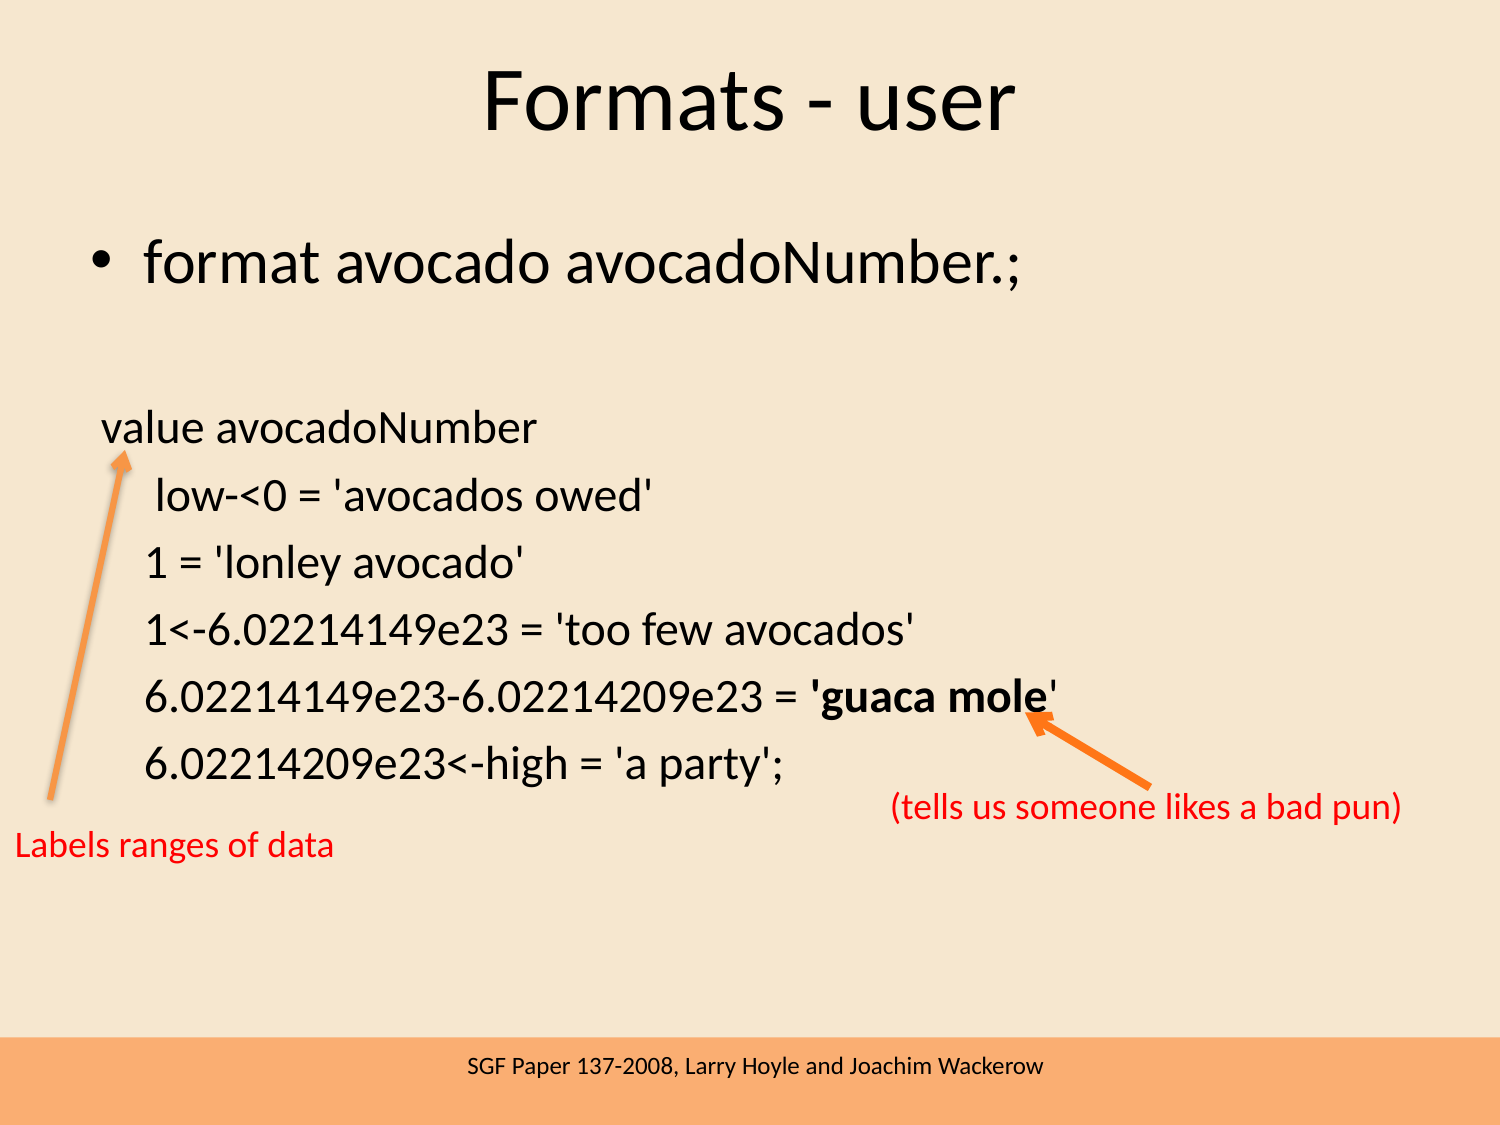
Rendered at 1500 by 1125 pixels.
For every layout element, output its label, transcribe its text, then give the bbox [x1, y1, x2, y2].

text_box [1024, 712, 1151, 788]
list format avocado avocadoNumber.; value avocadoNumber low-<0 = 'avocados owed' 1 = 'lonley avocado' 1<-6.02214149e23 = 'too few avocados' 6.02214149e23-6.02214209e23 = 'guaca mole' 6.02214209e23<-high = 'a party'; [75, 212, 1425, 800]
text_box (tells us someone likes a bad pun) [874, 774, 1463, 835]
title Formats - user [75, 0, 1425, 188]
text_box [0, 449, 713, 874]
footer SGF Paper 137-2008, Larry Hoyle and Joachim Wackerow [399, 1042, 1113, 1103]
